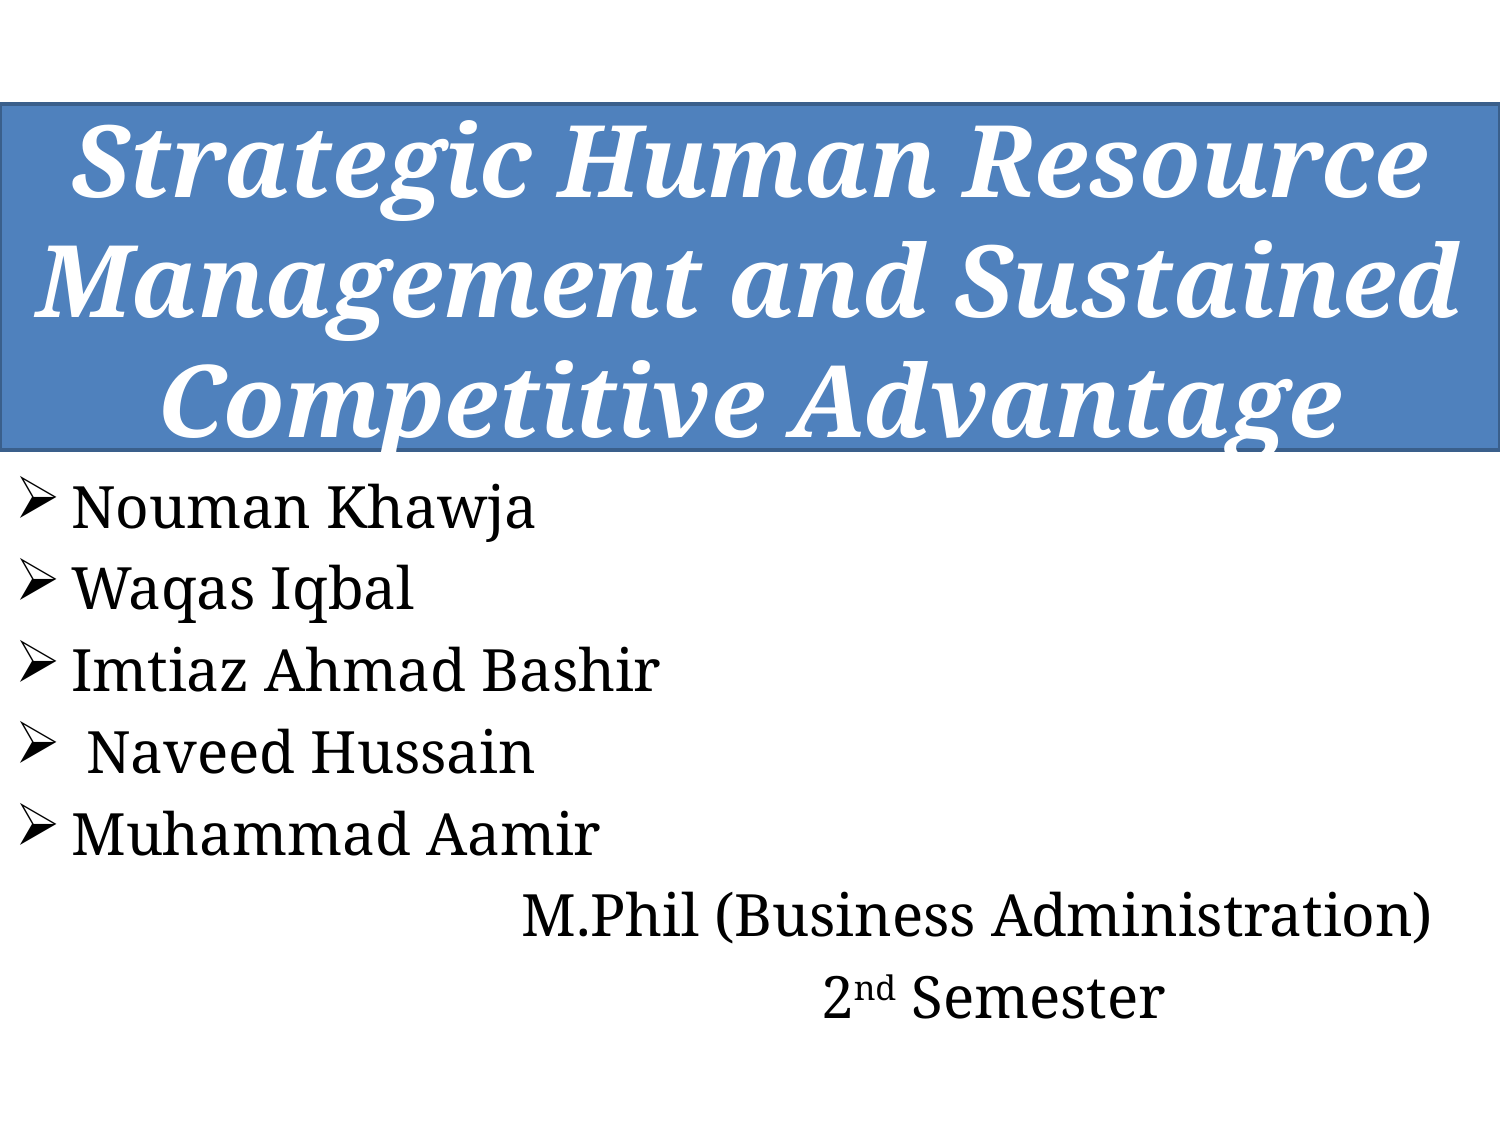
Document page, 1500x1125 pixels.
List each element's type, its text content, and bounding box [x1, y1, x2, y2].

text_box Strategic Human Resource Management and Sustained Competitive Advantage [0, 102, 1500, 452]
list Nouman Khawja Waqas Iqbal Imtiaz Ahmad Bashir Naveed Hussain Muhammad Aamir M.Phil (Business Administration) 2nd Semester [0, 462, 1475, 1125]
